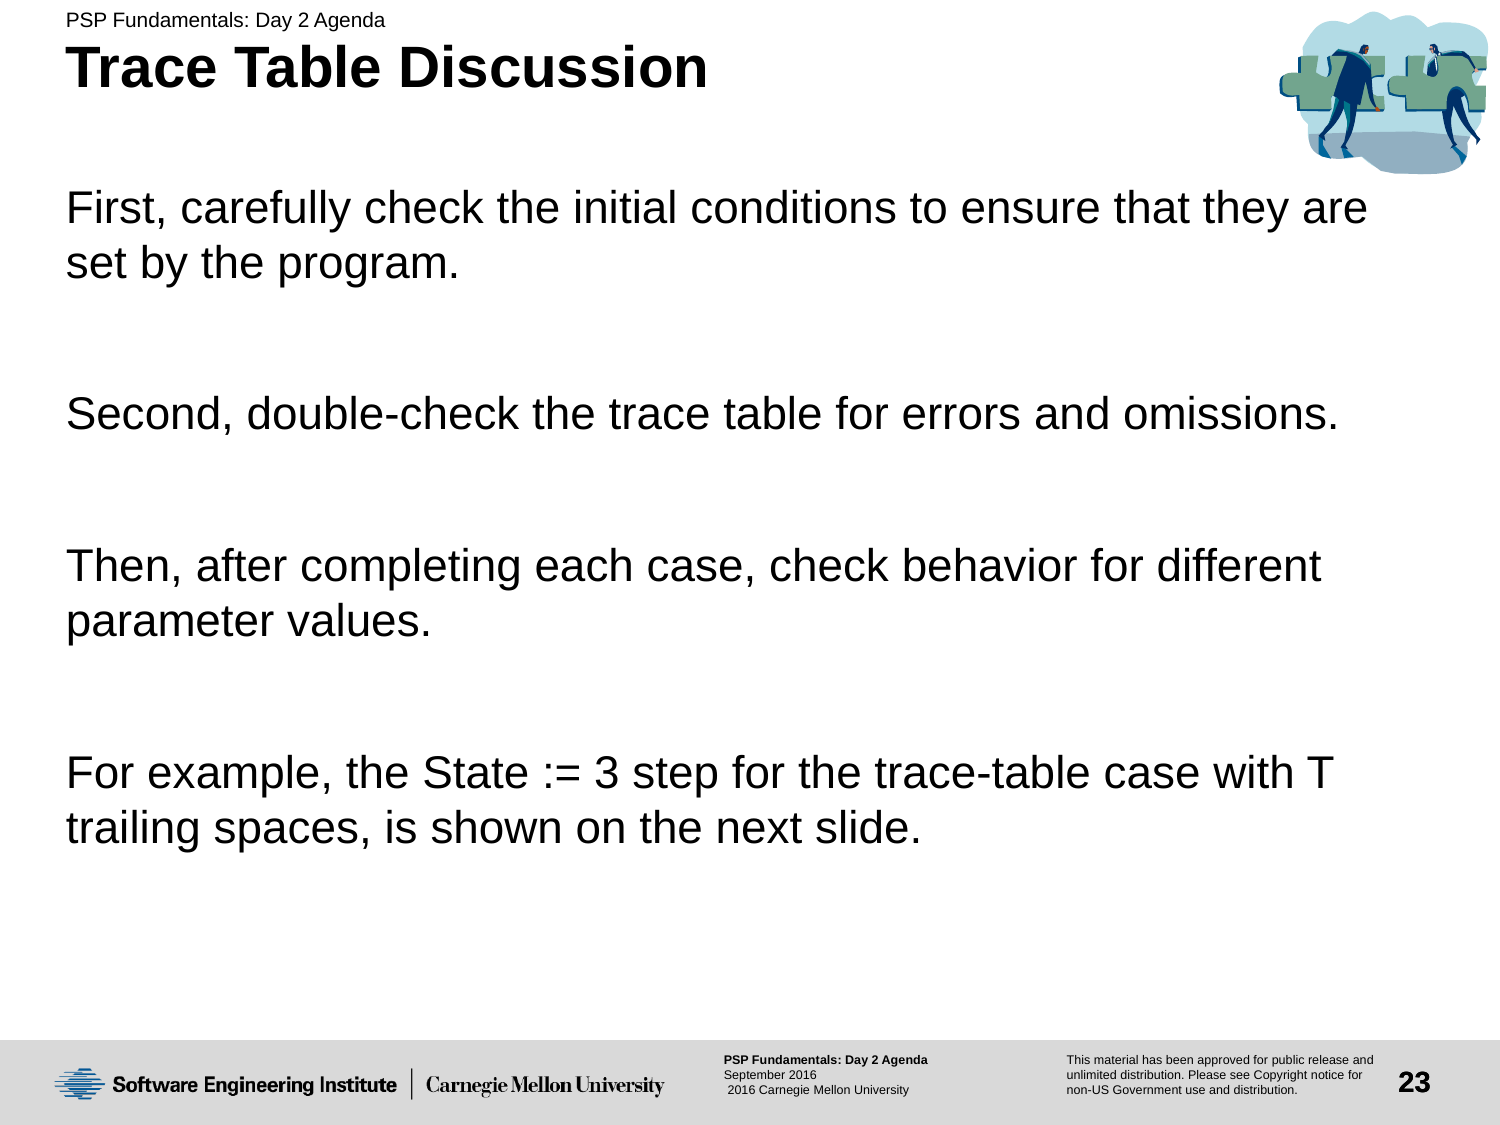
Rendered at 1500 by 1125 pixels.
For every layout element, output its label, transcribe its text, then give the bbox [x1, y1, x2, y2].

picture [1277, 11, 1489, 177]
title Trace Table Discussion [65, 37, 1277, 148]
picture [46, 1061, 673, 1104]
list First, carefully check the initial conditions to ensure that they are set by the program. Second, double-check the trace table for errors and omissions. Then, after completing each case, check behavior for different parameter values. For example, the State := 3 step for the trace-table case with T trailing spaces, is shown on the next slide. [65, 177, 1431, 1000]
